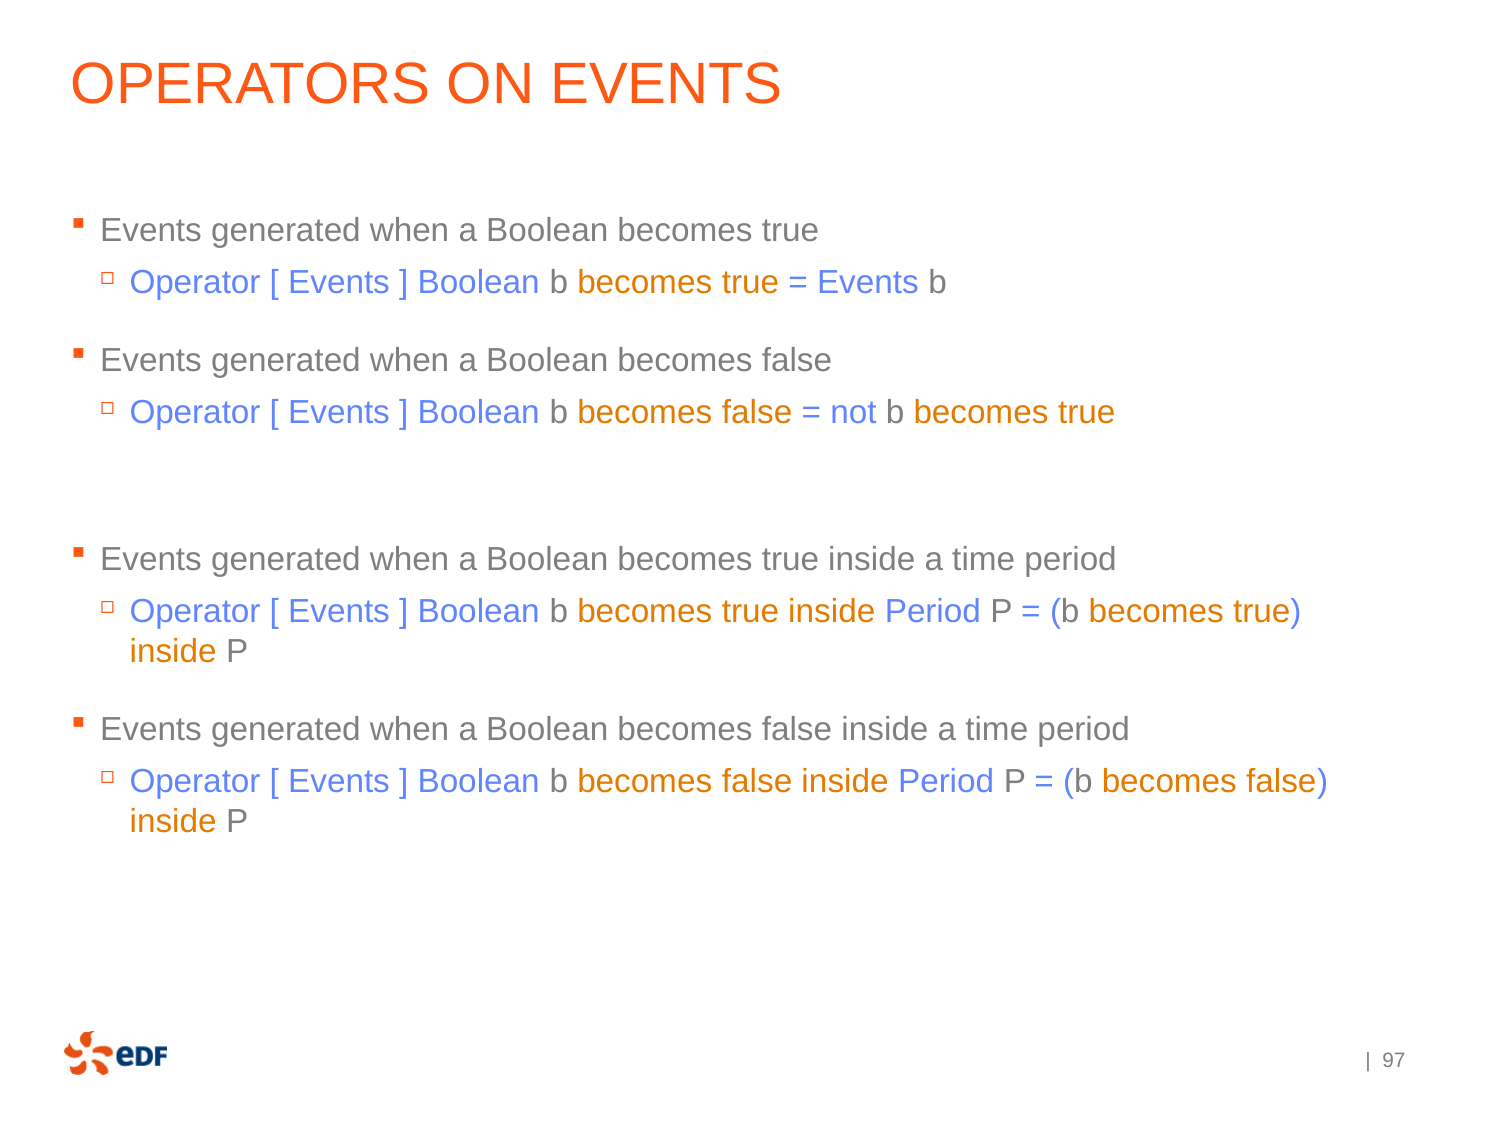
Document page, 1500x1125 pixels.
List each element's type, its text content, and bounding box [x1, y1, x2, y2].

picture [64, 1031, 167, 1075]
list Events generated when a Boolean becomes true Operator [ Events ] Boolean b becomes true = Events b Events generated when a Boolean becomes false Operator [ Events ] Boolean b becomes false = not b becomes true Events generated when a Boolean becomes true inside a time period Operator [ Events ] Boolean b becomes true inside Period P = (b becomes true) inside P Events generated when a Boolean becomes false inside a time period Operator [ Events ] Boolean b becomes false inside Period P = (b becomes false) inside P [64, 208, 1388, 1005]
title operators on events [64, 45, 1436, 185]
